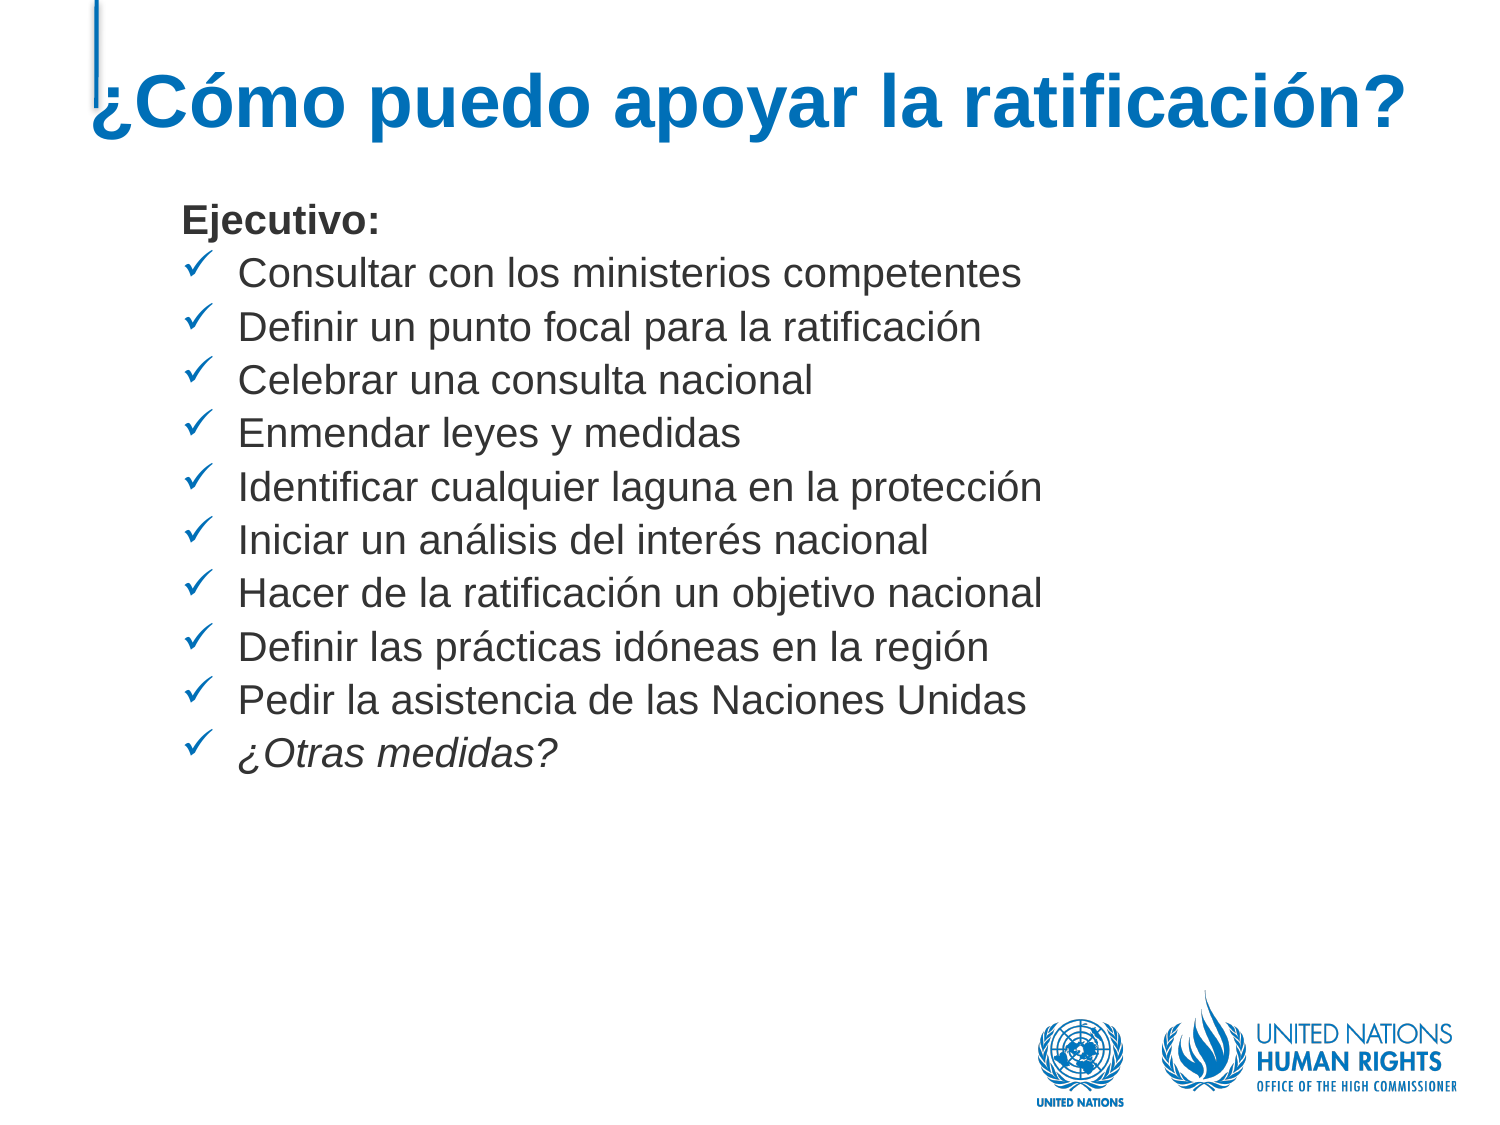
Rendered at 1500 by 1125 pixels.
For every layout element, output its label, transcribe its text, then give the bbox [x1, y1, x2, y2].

title ¿Cómo puedo apoyar la ratificación? [62, 45, 1437, 224]
text_box Ejecutivo: Consultar con los ministerios competentes Definir un punto focal para la ratificación Celebrar una consulta nacional Enmendar leyes y medidas Identificar cualquier laguna en la protección Iniciar un análisis del interés nacional Hacer de la ratificación un objetivo nacional Definir las prácticas idóneas en la región Pedir la asistencia de las Naciones Unidas ¿Otras medidas? [166, 191, 1363, 944]
picture [1037, 990, 1457, 1107]
